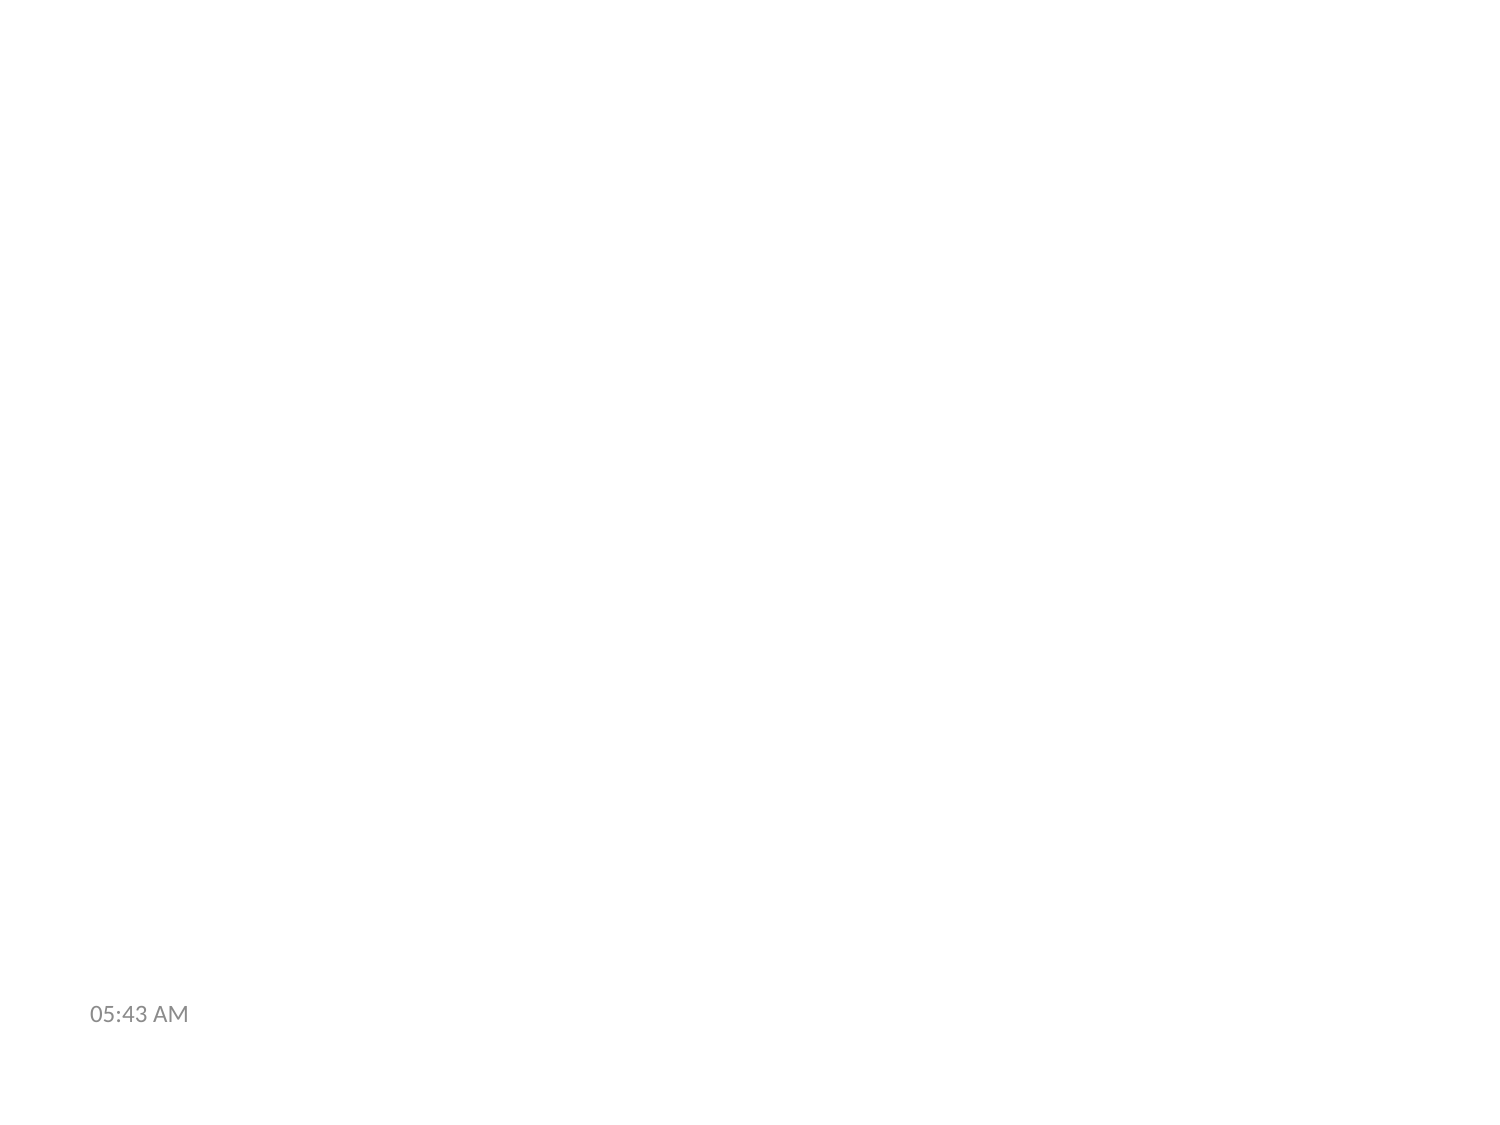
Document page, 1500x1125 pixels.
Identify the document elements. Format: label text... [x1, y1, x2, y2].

text_box 3:35 PM [75, 982, 425, 1043]
